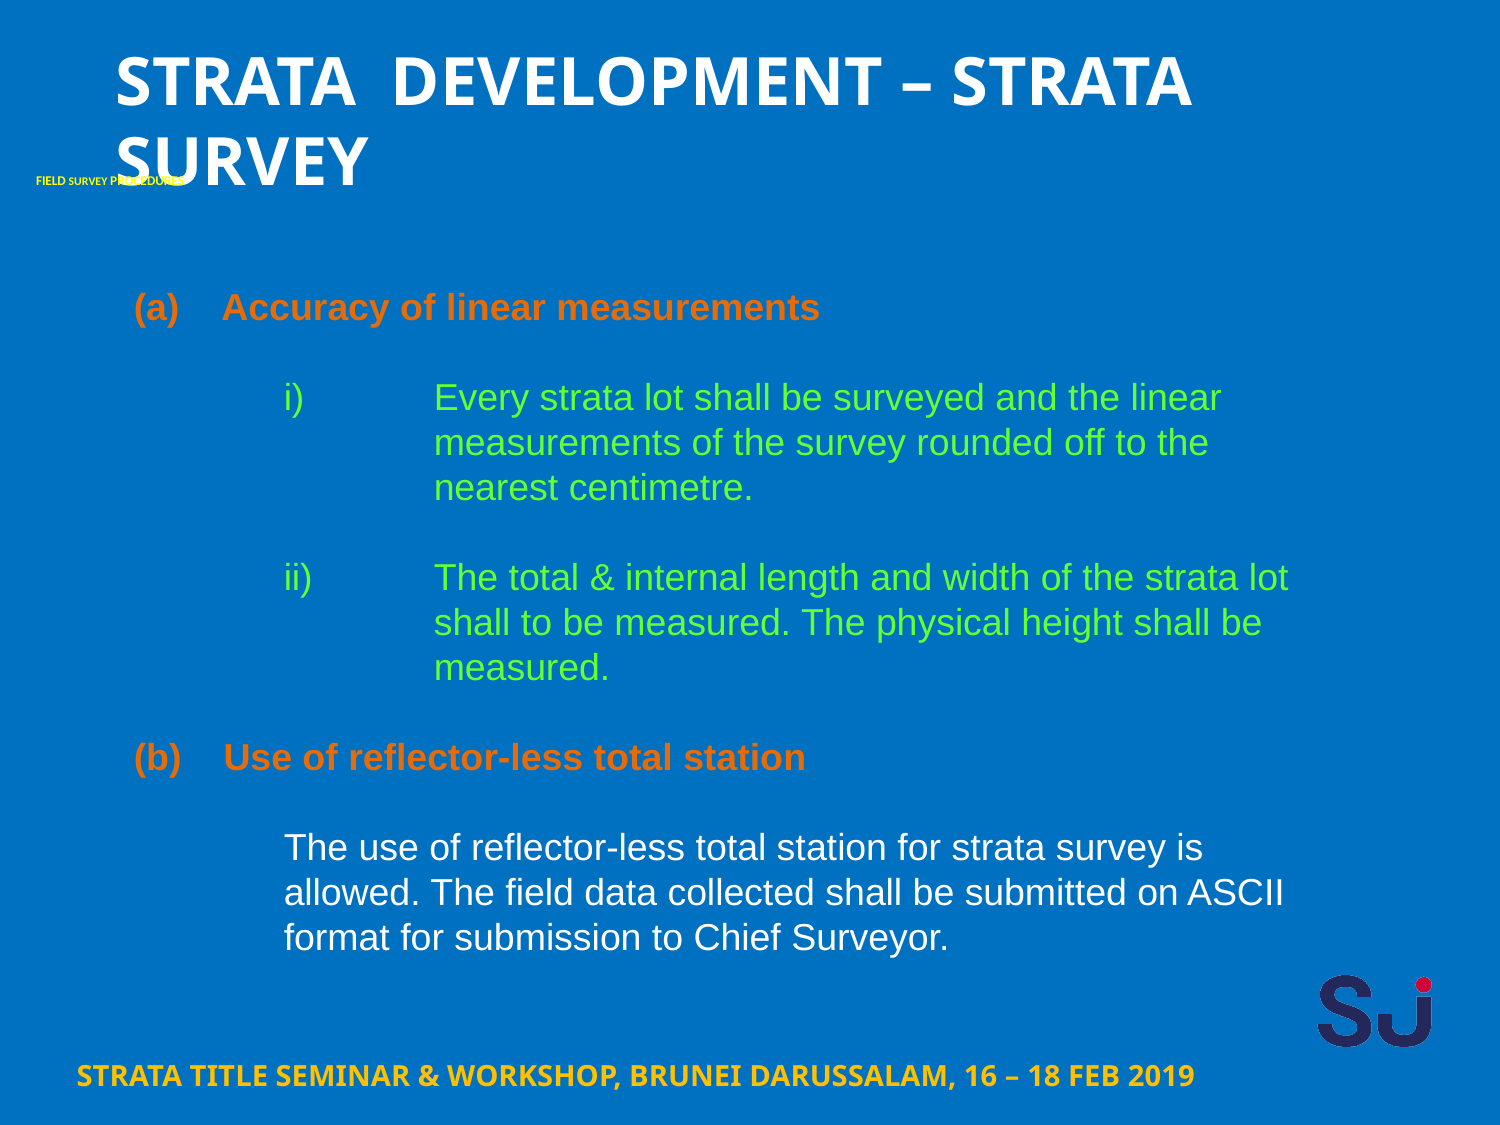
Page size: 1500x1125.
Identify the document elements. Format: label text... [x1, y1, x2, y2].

text_box STRATA TITLE SEMINAR & WORKSHOP, BRUNEI DARUSSALAM, 16 – 18 FEB 2019 [61, 1049, 118, 1100]
subtitle FIELD SURVEY PROCEDURES [0, 164, 1282, 271]
picture [1316, 975, 1433, 1049]
title STRATA DEVELOPMENT – STRATA SURVEY [100, 77, 1433, 160]
text_box Accuracy of linear measurements i) Every strata lot shall be surveyed and the linear measurements of the survey rounded off to the nearest centimetre. ii) The total & internal length and width of the strata lot shall to be measured. The physical height shall be measured. (b) Use of reflector-less total station The use of reflector-less total station for strata survey is allowed. The field data collected shall be submitted on ASCII format for submission to Chief Surveyor. [118, 275, 1312, 1101]
